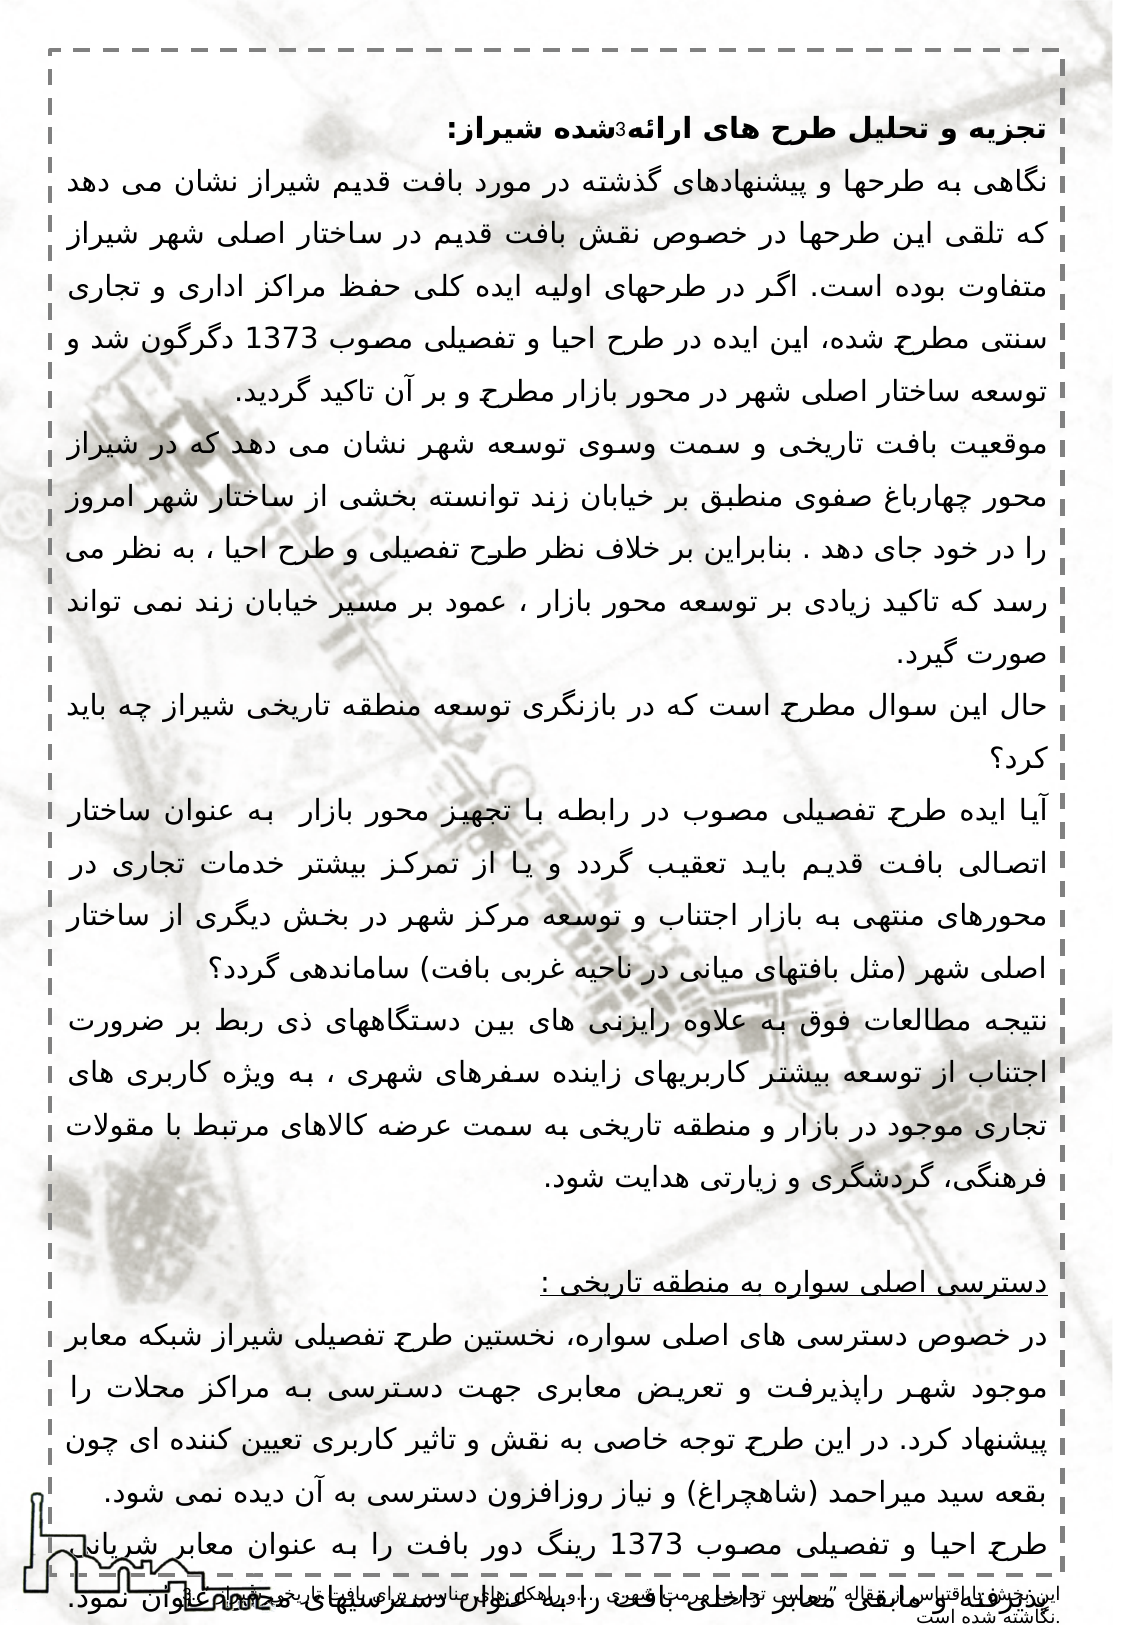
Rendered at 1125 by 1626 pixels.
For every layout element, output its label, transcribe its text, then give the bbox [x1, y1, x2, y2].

picture [13, 1419, 276, 1625]
text_box تجزیه و تحلیل طرح های ارائه شده شیراز: نگاهی به طرحها و پیشنهادهای گذشته در مورد بافت قدیم شیراز نشان می دهد که تلقی این طرحها در خصوص نقش بافت قدیم در ساختار اصلی شهر شیراز متفاوت بوده است. اگر در طرحهای اولیه ایده کلی حفظ مراکز اداری و تجاری سنتی مطرح شده، این ایده در طرح احیا و تفصیلی مصوب 1373 دگرگون شد و توسعه ساختار اصلی شهر در محور بازار مطرح و بر آن تاکید گردید. موقعیت بافت تاریخی و سمت وسوی توسعه شهر نشان می دهد که در شیراز محور چهارباغ صفوی منطبق بر خیابان زند توانسته بخشی از ساختار شهر امروز را در خود جای دهد . بنابراین بر خلاف نظر طرح تفصیلی و طرح احیا ، به نظر می رسد که تاکید زیادی بر توسعه محور بازار ، عمود بر مسیر خیابان زند نمی تواند صورت گیرد. حال این سوال مطرح است که در بازنگری توسعه منطقه تاریخی شیراز چه باید کرد؟ آیا ایده طرح تفصیلی مصوب در رابطه با تجهیز محور بازار به عنوان ساختار اتصالی بافت قدیم باید تعقیب گردد و یا از تمرکز بیشتر خدمات تجاری در محورهای منتهی به بازار اجتناب و توسعه مرکز شهر در بخش دیگری از ساختار اصلی شهر (مثل بافتهای میانی در ناحیه غربی بافت) ساماندهی گردد؟ نتیجه مطالعات فوق به علاوه رایزنی های بین دستگاههای ذی ربط بر ضرورت اجتناب از توسعه بیشتر کاربریهای زاینده سفرهای شهری ، به ویژه کاربری های تجاری موجود در بازار و منطقه تاریخی به سمت عرضه کالاهای مرتبط با مقولات فرهنگی، گردشگری و زیارتی هدایت شود. دسترسی اصلی سواره به منطقه تاریخی : در خصوص دسترسی های اصلی سواره، نخستین طرح تفصیلی شیراز شبکه معابر موجود شهر راپذیرفت و تعریض معابری جهت دسترسی به مراکز محلات را پیشنهاد کرد. در این طرح توجه خاصی به نقش و تاثیر کاربری تعیین کننده ای چون بقعه سید میراحمد (شاهچراغ) و نیاز روزافزون دسترسی به آن دیده نمی شود. طرح احیا و تفصیلی مصوب 1373 رینگ دور بافت را به عنوان معابر شریانی پذیرفته و مابقی معابر داخلی بافت را به عنوان دسترسیهای محلی عنوان نمود. اما ایجاد زیرگذر کریمخانی در محور زند، نقش این محور را ناخواسته به سمت معبر شریانی ارتقا داد. با توجه به پیشنهاد طرح احیا و تفصیلی منطقه تاریخی-فرهنگی شیراز و مطالعات ترافیکی انجام شده و شهرهای دیگر استفاده از رینگ معابر شریانی دور بافت الزامی است. دسترسی های داخلی بافت باید نقش جمع و پخش کننده و محلی داشته باشند. تامین پارکینگها ، وسایل نقلیه عمومی و محدودیت های عبور سواره در منطقه تاریخی ضروری به نظر می رسد. [48, 48, 1065, 254]
text_box تجزیه و تحلیل طرح های ارائه شده شیراز: نگاهی به طرحها و پیشنهادهای گذشته در مورد بافت قدیم شیراز نشان می دهد که تلقی این طرحها در خصوص نقش بافت قدیم در ساختار اصلی شهر شیراز متفاوت بوده است. اگر در طرحهای اولیه ایده کلی حفظ مراکز اداری و تجاری سنتی مطرح شده، این ایده در طرح احیا و تفصیلی مصوب 1373 دگرگون شد و توسعه ساختار اصلی شهر در محور بازار مطرح و بر آن تاکید گردید. موقعیت بافت تاریخی و سمت وسوی توسعه شهر نشان می دهد که در شیراز محور چهارباغ صفوی منطبق بر خیابان زند توانسته بخشی از ساختار شهر امروز را در خود جای دهد . بنابراین بر خلاف نظر طرح تفصیلی و طرح احیا ، به نظر می رسد که تاکید زیادی بر توسعه محور بازار ، عمود بر مسیر خیابان زند نمی تواند صورت گیرد. حال این سوال مطرح است که در بازنگری توسعه منطقه تاریخی شیراز چه باید کرد؟ آیا ایده طرح تفصیلی مصوب در رابطه با تجهیز محور بازار به عنوان ساختار اتصالی بافت قدیم باید تعقیب گردد و یا از تمرکز بیشتر خدمات تجاری در محورهای منتهی به بازار اجتناب و توسعه مرکز شهر در بخش دیگری از ساختار اصلی شهر (مثل بافتهای میانی در ناحیه غربی بافت) ساماندهی گردد؟ نتیجه مطالعات فوق به علاوه رایزنی های بین دستگاههای ذی ربط بر ضرورت اجتناب از توسعه بیشتر کاربریهای زاینده سفرهای شهری ، به ویژه کاربری های تجاری موجود در بازار و منطقه تاریخی به سمت عرضه کالاهای مرتبط با مقولات فرهنگی، گردشگری و زیارتی هدایت شود. دسترسی اصلی سواره به منطقه تاریخی : در خصوص دسترسی های اصلی سواره، نخستین طرح تفصیلی شیراز شبکه معابر موجود شهر راپذیرفت و تعریض معابری جهت دسترسی به مراکز محلات را پیشنهاد کرد. در این طرح توجه خاصی به نقش و تاثیر کاربری تعیین کننده ای چون بقعه سید میراحمد (شاهچراغ) و نیاز روزافزون دسترسی به آن دیده نمی شود. طرح احیا و تفصیلی مصوب 1373 رینگ دور بافت را به عنوان معابر شریانی پذیرفته و مابقی معابر داخلی بافت را به عنوان دسترسیهای محلی عنوان نمود. اما ایجاد زیرگذر کریمخانی در محور زند، نقش این محور را ناخواسته به سمت معبر شریانی ارتقا داد. با توجه به پیشنهاد طرح احیا و تفصیلی منطقه تاریخی-فرهنگی شیراز و مطالعات ترافیکی انجام شده و شهرهای دیگر استفاده از رینگ معابر شریانی دور بافت الزامی است. دسترسی های داخلی بافت باید نقش جمع و پخش کننده و محلی داشته باشند. تامین پارکینگها ، وسایل نقلیه عمومی و محدودیت های عبور سواره در منطقه تاریخی ضروری به نظر می رسد. [48, 1378, 1065, 1574]
picture [0, 255, 1125, 1369]
text_box 3 [600, 107, 638, 148]
text_box 3. این بخش با اقتباس از مقاله ”بررسی تجارب مرمت شهری ....و راهکار های مناسب برای بافت تاریخی شیراز ” نگاشته شده است. [210, 1574, 1075, 1625]
